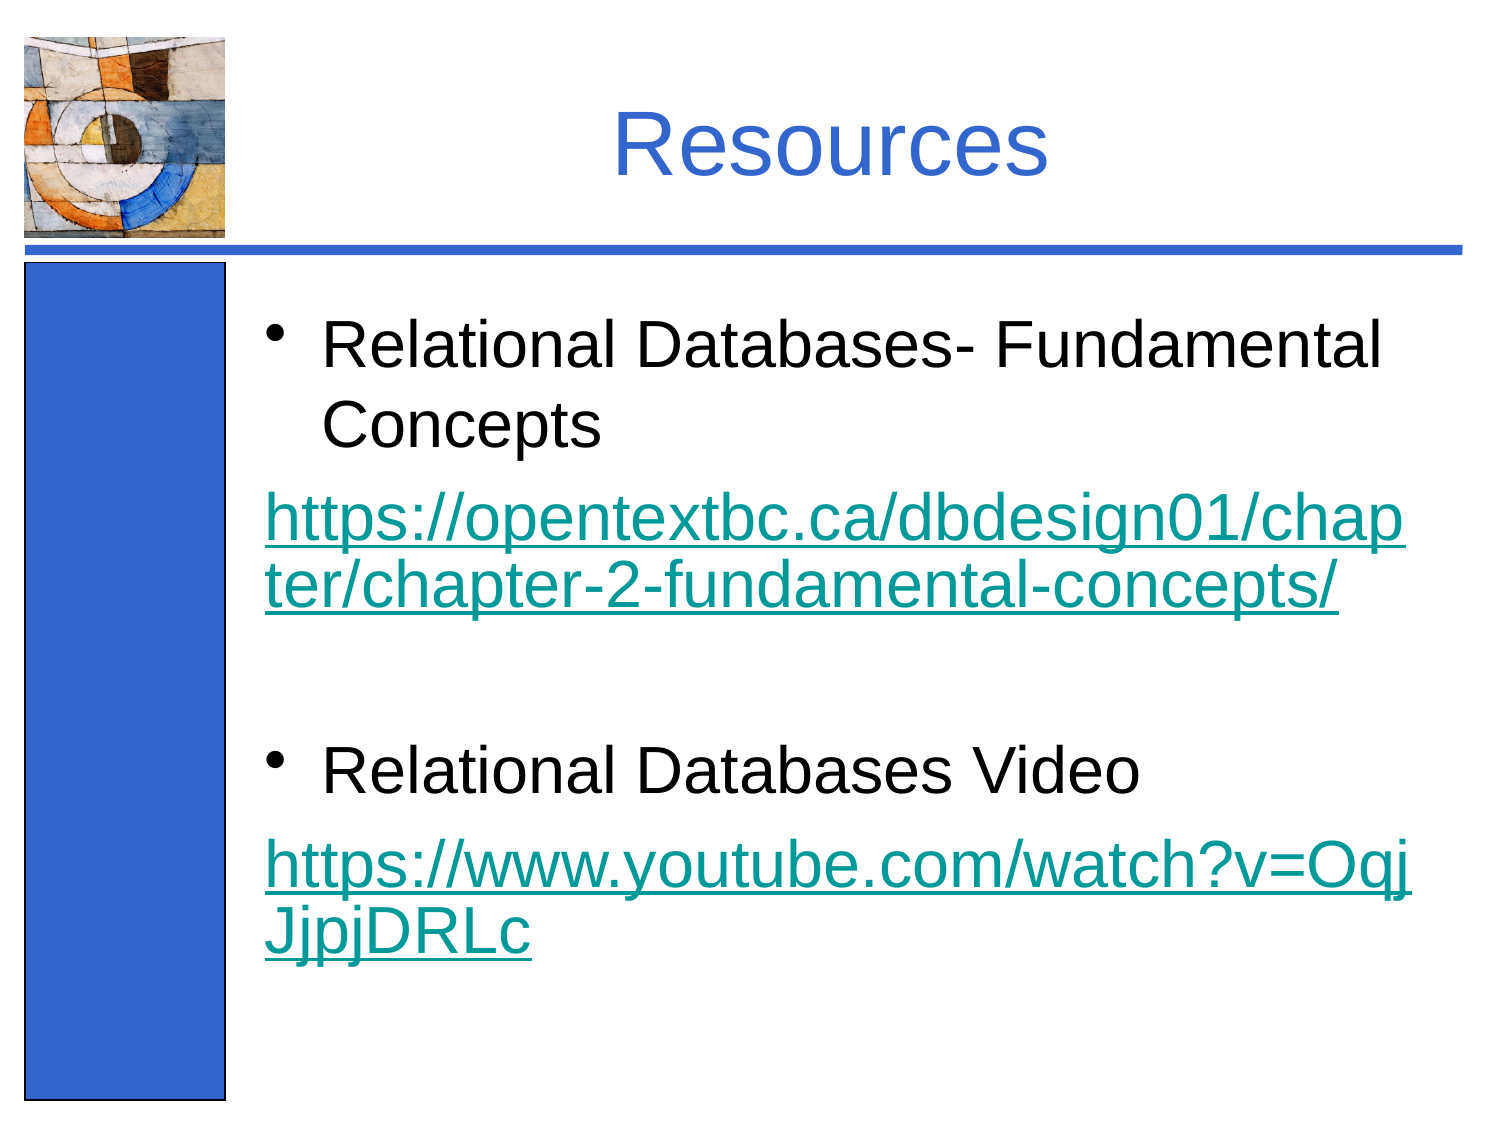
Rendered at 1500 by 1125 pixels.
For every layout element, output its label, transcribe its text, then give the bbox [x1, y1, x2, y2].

picture [24, 37, 225, 238]
list Relational Databases- Fundamental Concepts https://opentextbc.ca/dbdesign01/chapter/chapter-2-fundamental-concepts/ Relational Databases Video https://www.youtube.com/watch?v=OqjJjpjDRLc [249, 199, 1438, 963]
title Resources [237, 44, 1426, 233]
